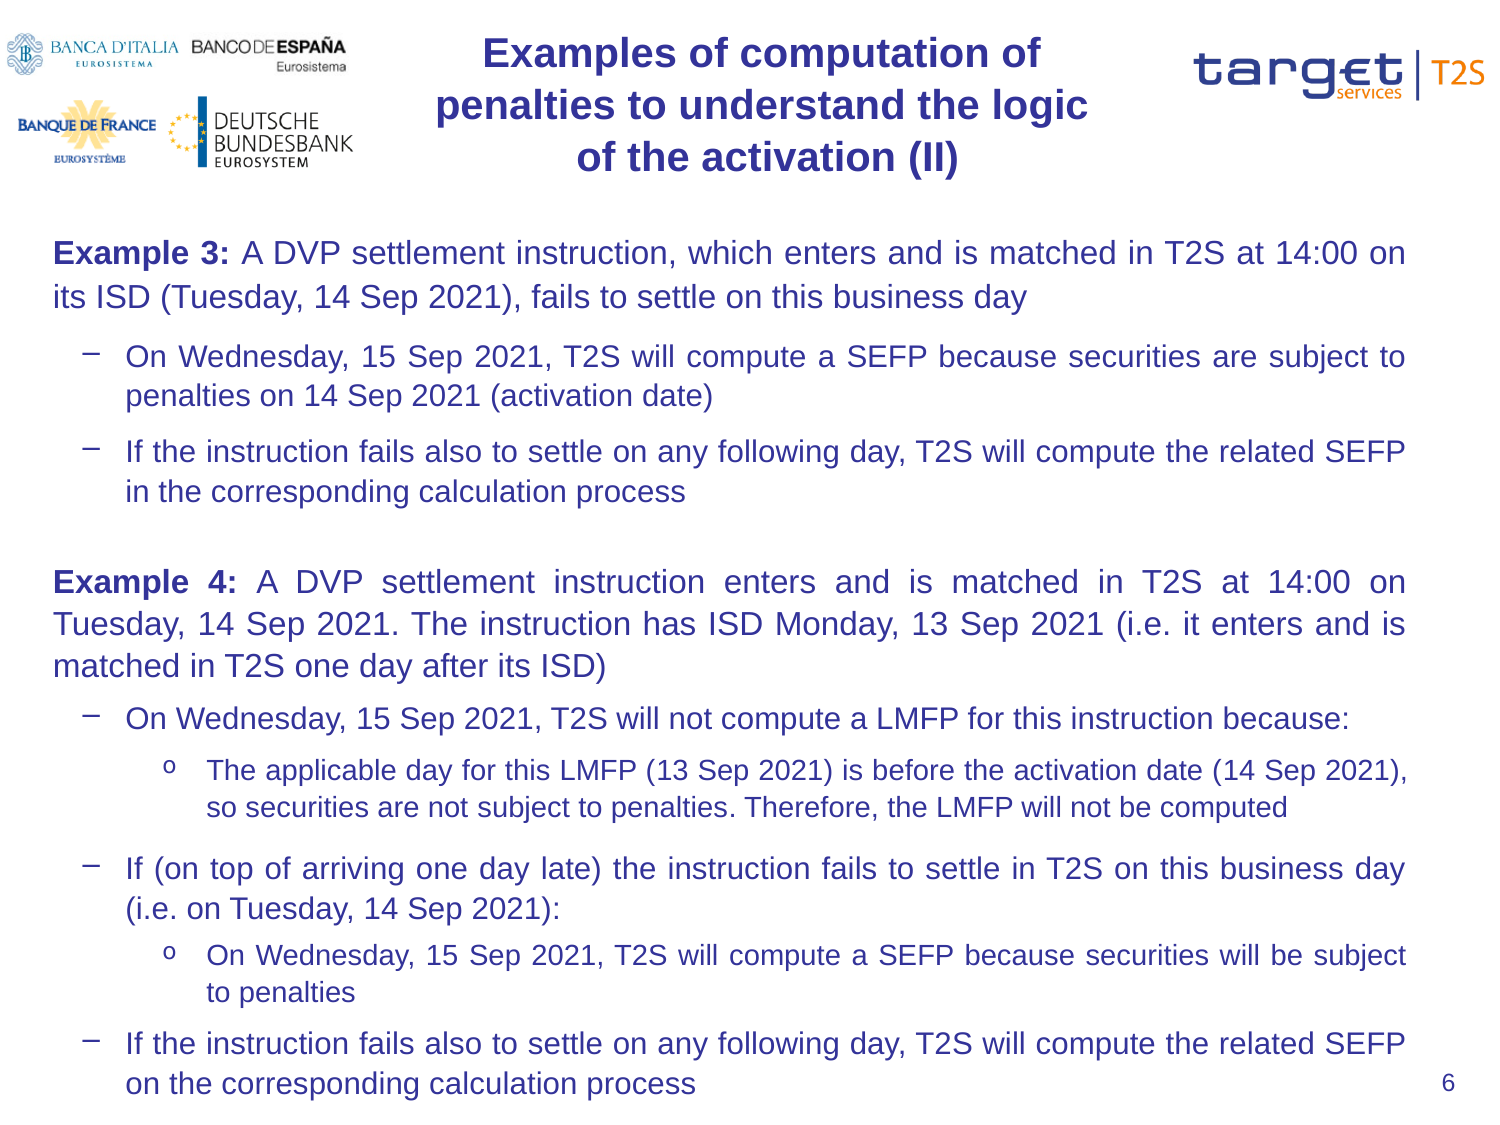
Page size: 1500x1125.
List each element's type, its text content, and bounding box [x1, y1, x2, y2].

title Examples of computation of penalties to understand the logic of the activation (II) [348, 29, 1188, 173]
picture [189, 32, 348, 76]
picture [5, 91, 348, 173]
slide_number 6 [1120, 1058, 1471, 1125]
picture [1163, 0, 1500, 153]
picture [5, 32, 180, 80]
list Example 3: A DVP settlement instruction, which enters and is matched in T2S at 14:00 on its ISD (Tuesday, 14 Sep 2021), fails to settle on this business day On Wednesday, 15 Sep 2021, T2S will compute a SEFP because securities are subject to penalties on 14 Sep 2021 (activation date) If the instruction fails also to settle on any following day, T2S will compute the related SEFP in the corresponding calculation process Example 4: A DVP settlement instruction enters and is matched in T2S at 14:00 on Tuesday, 14 Sep 2021. The instruction has ISD Monday, 13 Sep 2021 (i.e. it enters and is matched in T2S one day after its ISD) On Wednesday, 15 Sep 2021, T2S will not compute a LMFP for this instruction because: The applicable day for this LMFP (13 Sep 2021) is before the activation date (14 Sep 2021), so securities are not subject to penalties. Therefore, the LMFP will not be computed If (on top of arriving one day late) the instruction fails to settle in T2S on this business day (i.e. on Tuesday, 14 Sep 2021): On Wednesday, 15 Sep 2021, T2S will compute a SEFP because securities will be subject to penalties If the instruction fails also to settle on any following day, T2S will compute the related SEFP on the corresponding calculation process [37, 219, 1424, 1107]
